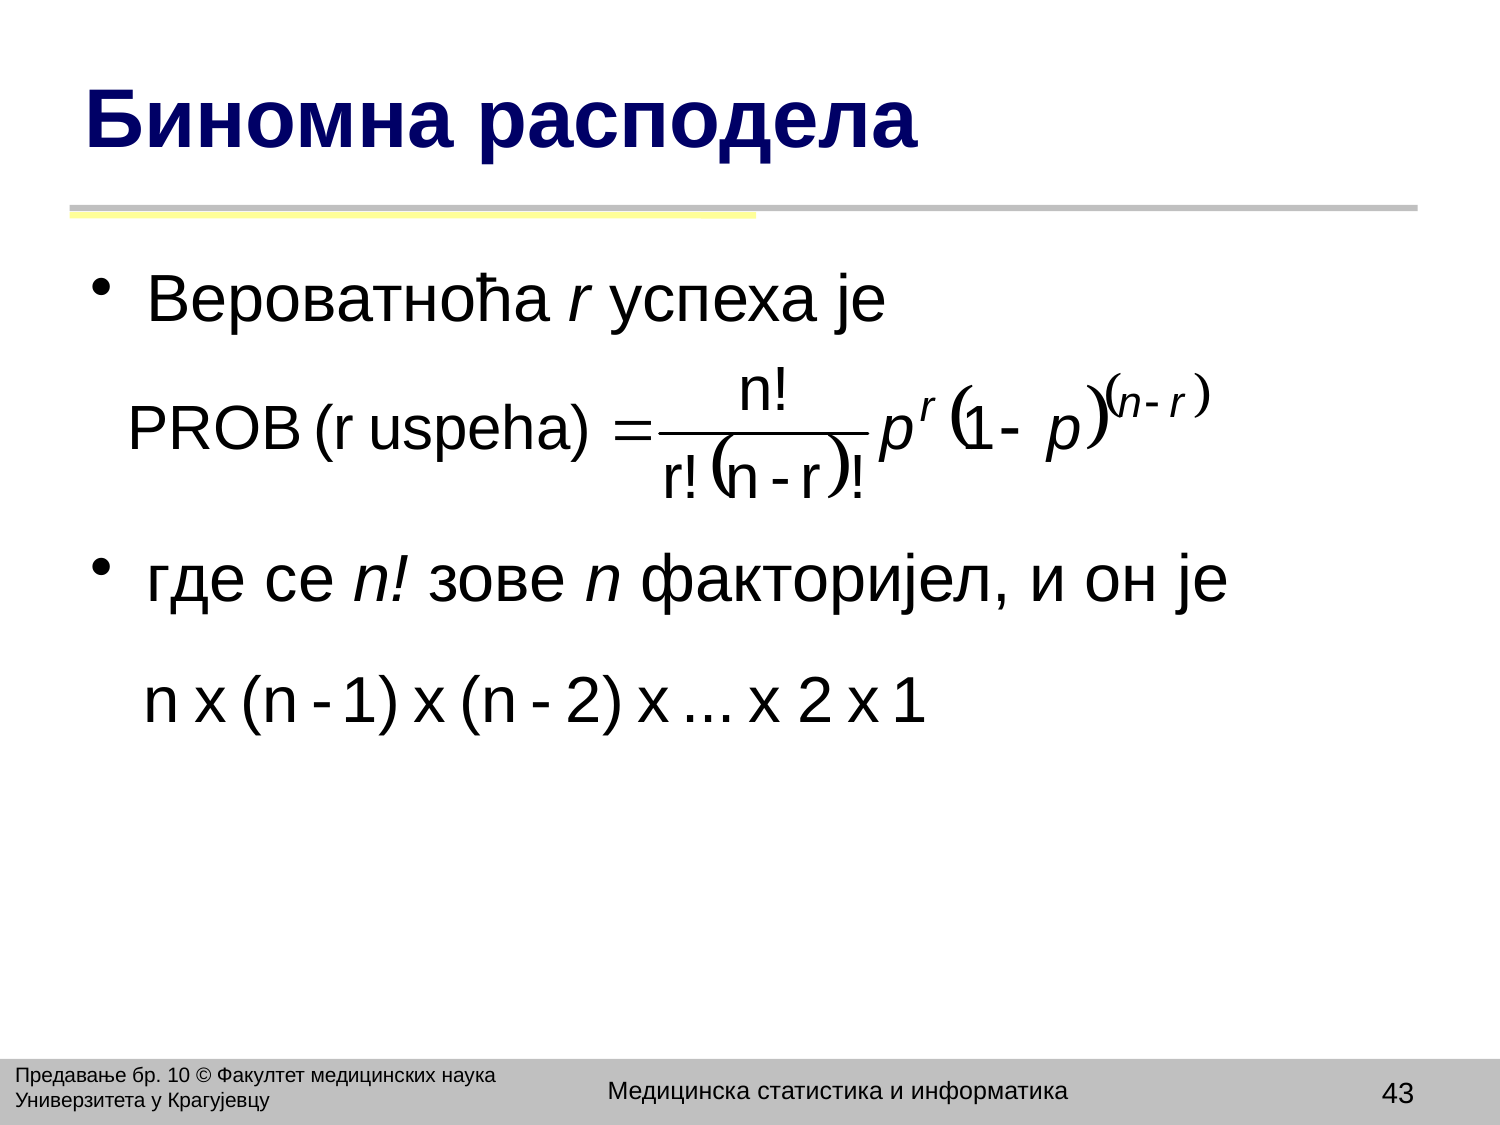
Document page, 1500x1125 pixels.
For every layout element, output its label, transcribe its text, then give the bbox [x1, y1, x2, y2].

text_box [134, 657, 931, 756]
list Вероватноћа r успеха је где се n! зове n факторијел, и он је [74, 533, 1426, 1023]
footer Медицинска статистика и информатика [512, 1066, 1165, 1125]
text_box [119, 342, 1216, 525]
title Биномна расподела [69, 19, 1426, 208]
slide_number Предавање бр. 10 © Факултет медицинских наука Универзитета у Крагујевцу [0, 1053, 626, 1108]
slide_number 43 [1175, 1066, 1430, 1125]
list Вероватноћа r успеха је где се n! зове n факторијел, и он је [74, 246, 1426, 531]
